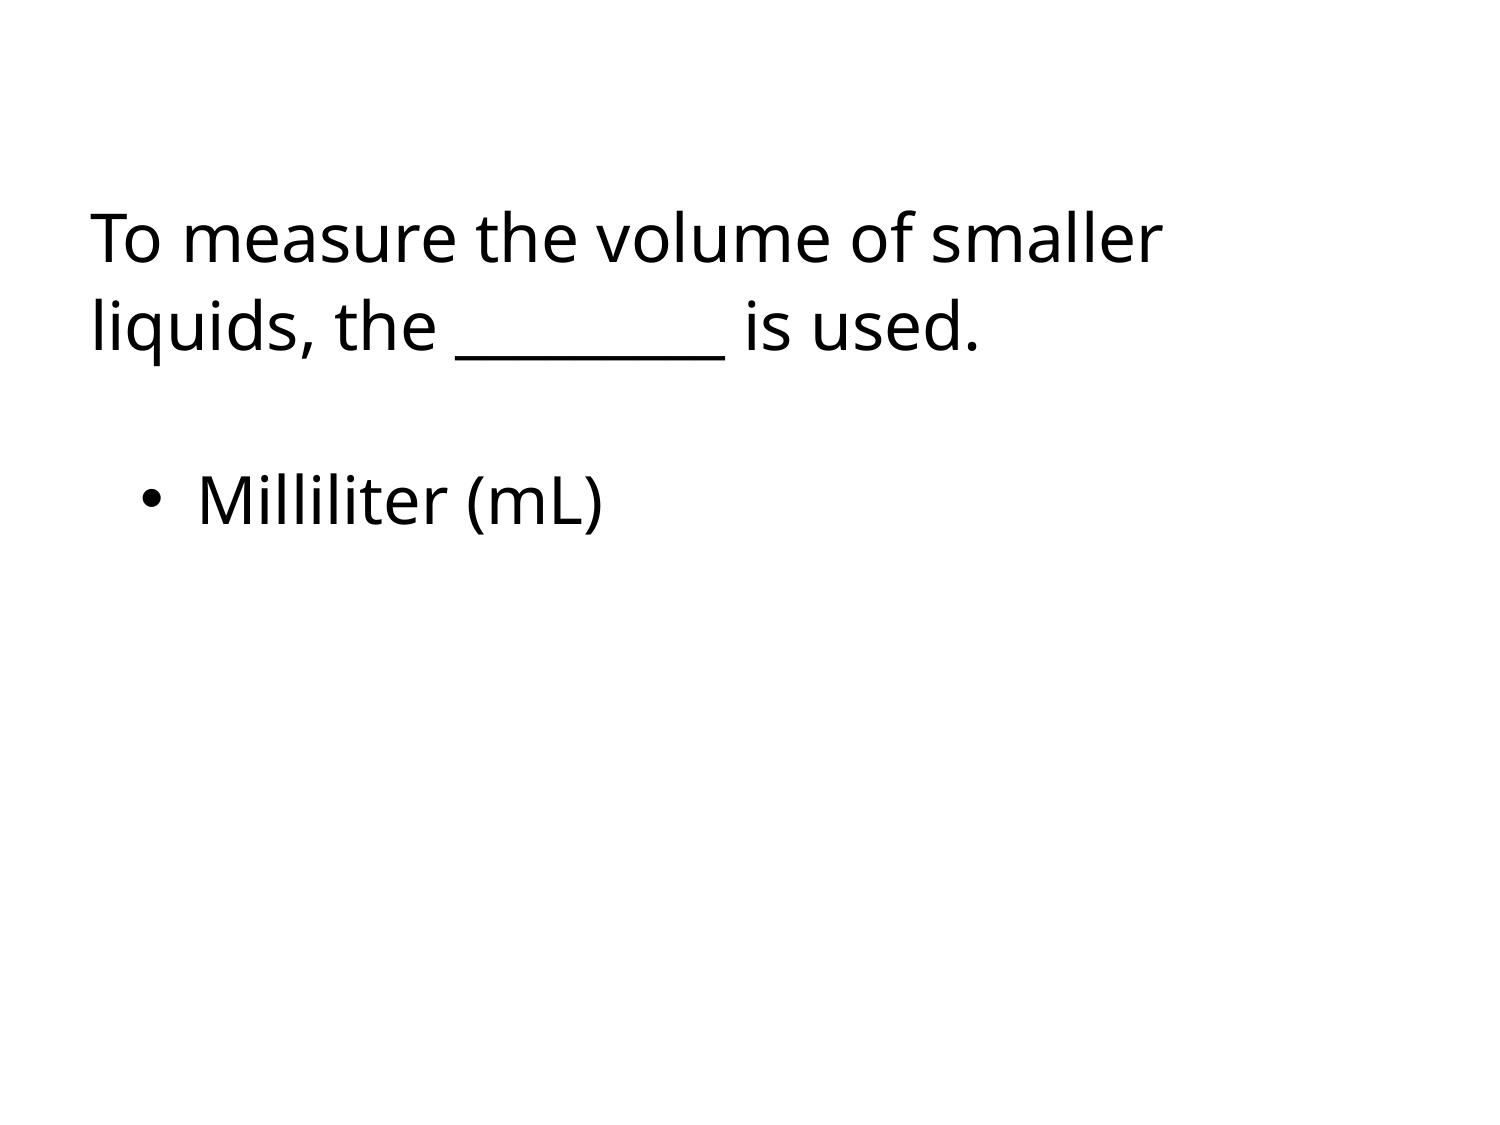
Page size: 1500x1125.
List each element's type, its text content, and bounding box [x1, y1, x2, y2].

list Milliliter (mL) [125, 450, 1400, 1125]
title To measure the volume of smaller liquids, the _________ is used. [75, 186, 1425, 375]
